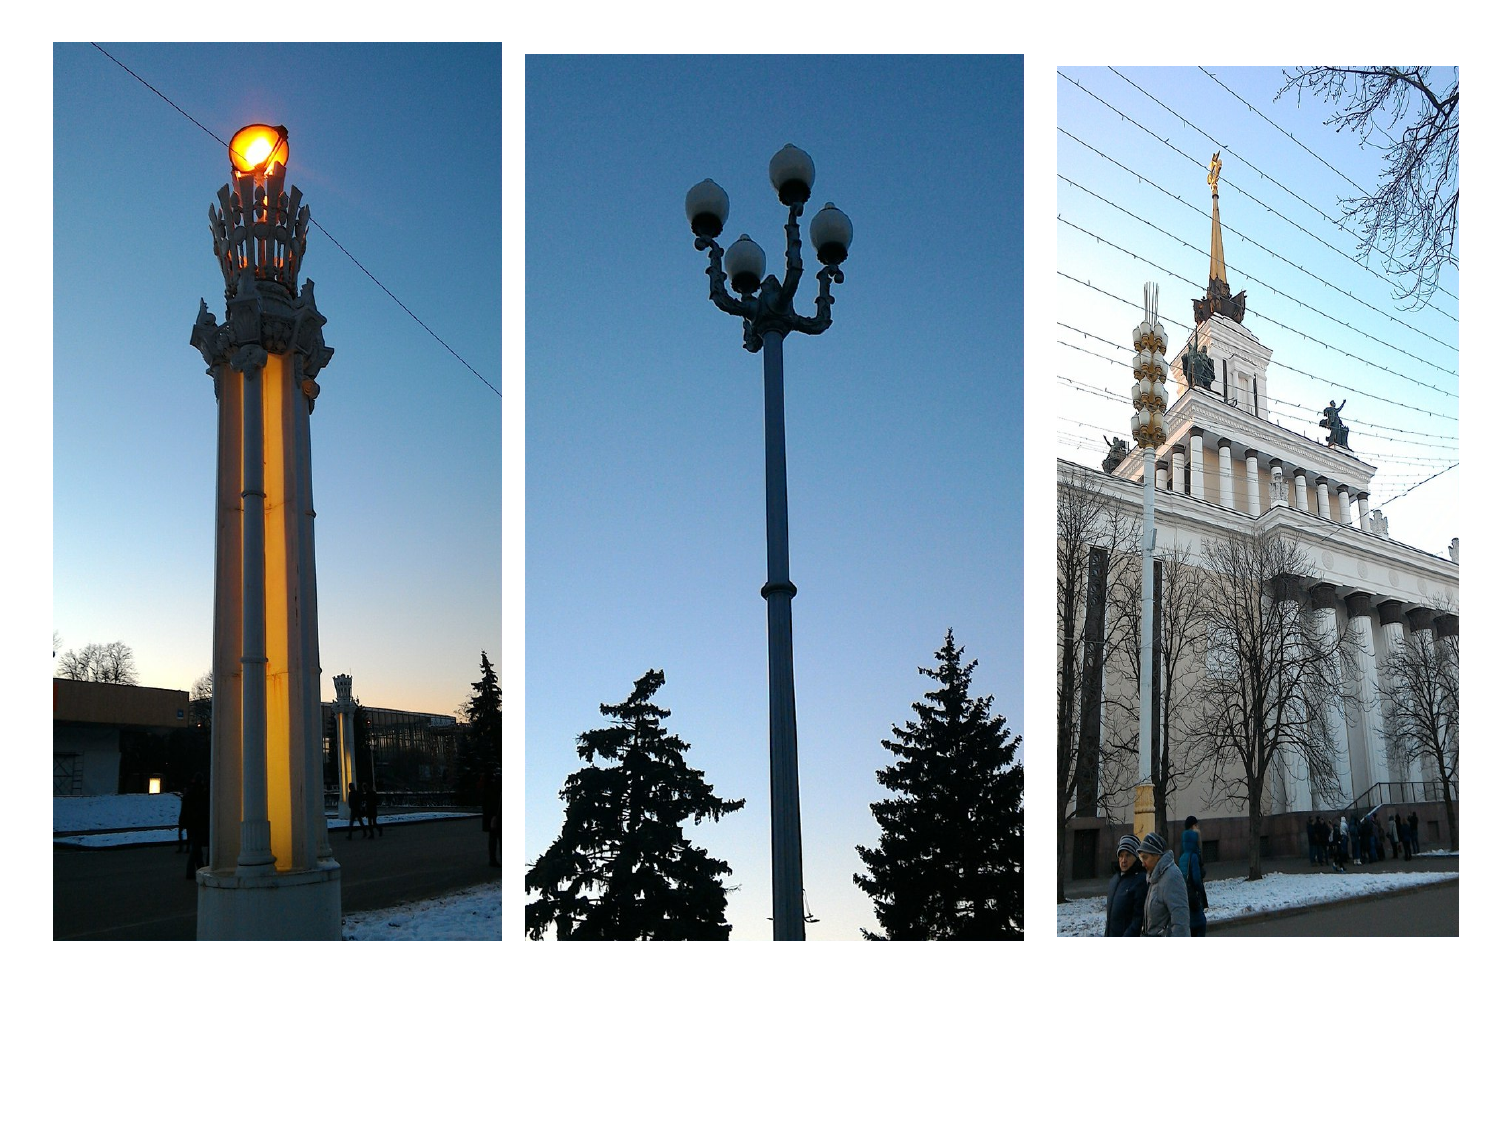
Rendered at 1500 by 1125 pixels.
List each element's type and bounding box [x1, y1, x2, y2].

picture [52, 42, 503, 941]
picture [525, 54, 1024, 941]
picture [1056, 66, 1459, 937]
